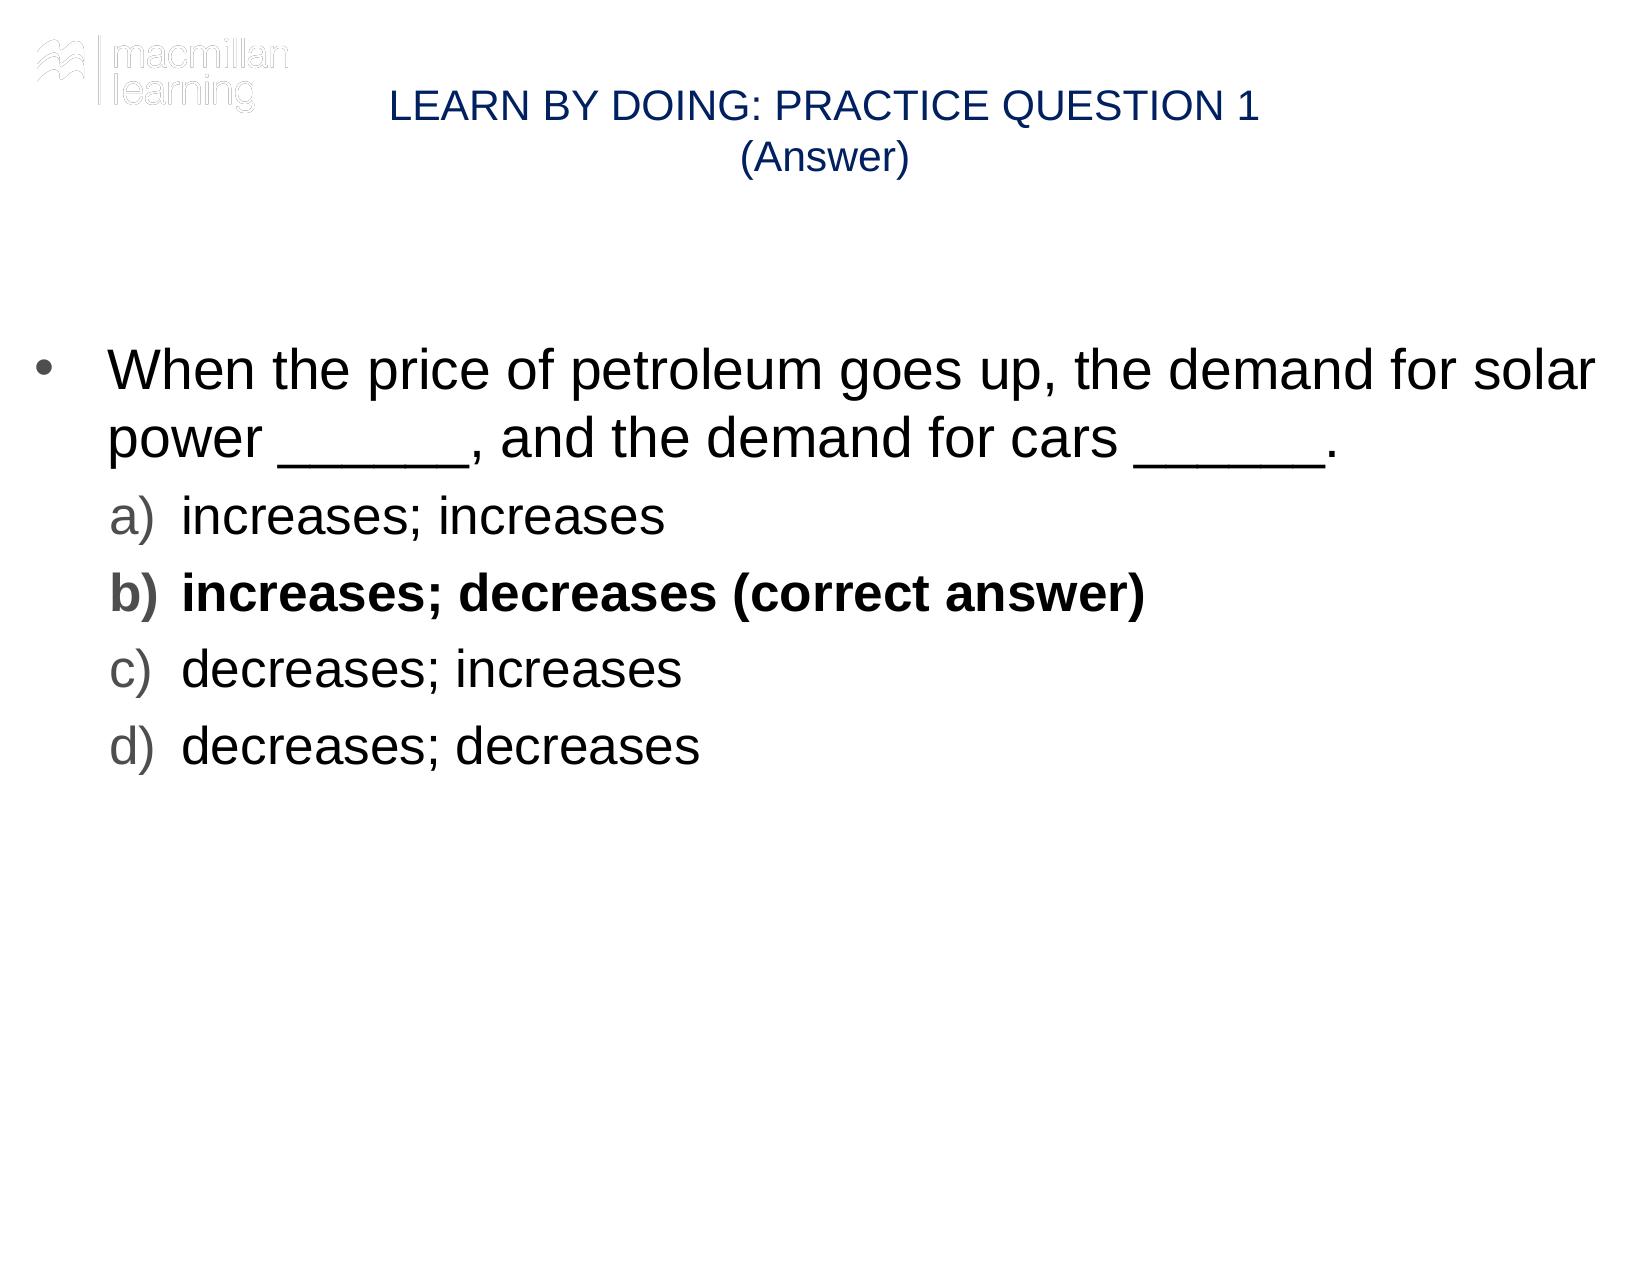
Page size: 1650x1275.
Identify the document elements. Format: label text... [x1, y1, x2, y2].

title LEARN BY DOING: PRACTICE QUESTION 1 (Answer) [0, 62, 1650, 197]
picture [37, 35, 288, 62]
list When the price of petroleum goes up, the demand for solar power ______, and the demand for cars ______. increases; increases increases; decreases (correct answer) decreases; increases decreases; decreases [19, 317, 1628, 792]
